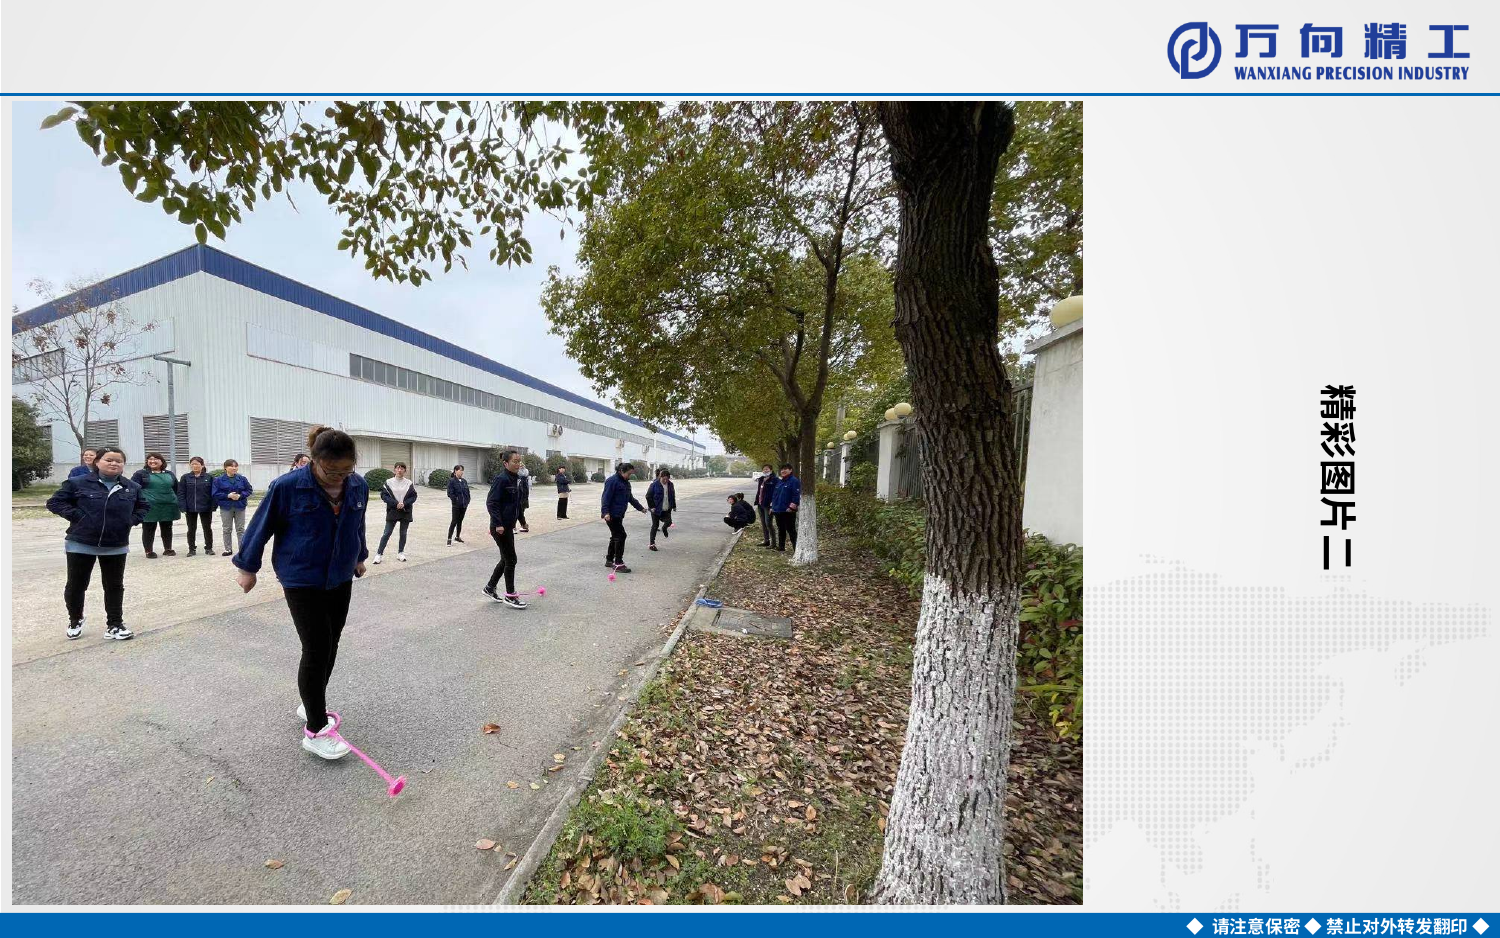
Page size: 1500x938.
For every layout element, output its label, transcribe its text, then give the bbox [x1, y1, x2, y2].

picture [1, 96, 1500, 912]
text_box 精彩图片二 [1293, 146, 1370, 811]
picture [1, 0, 1500, 93]
